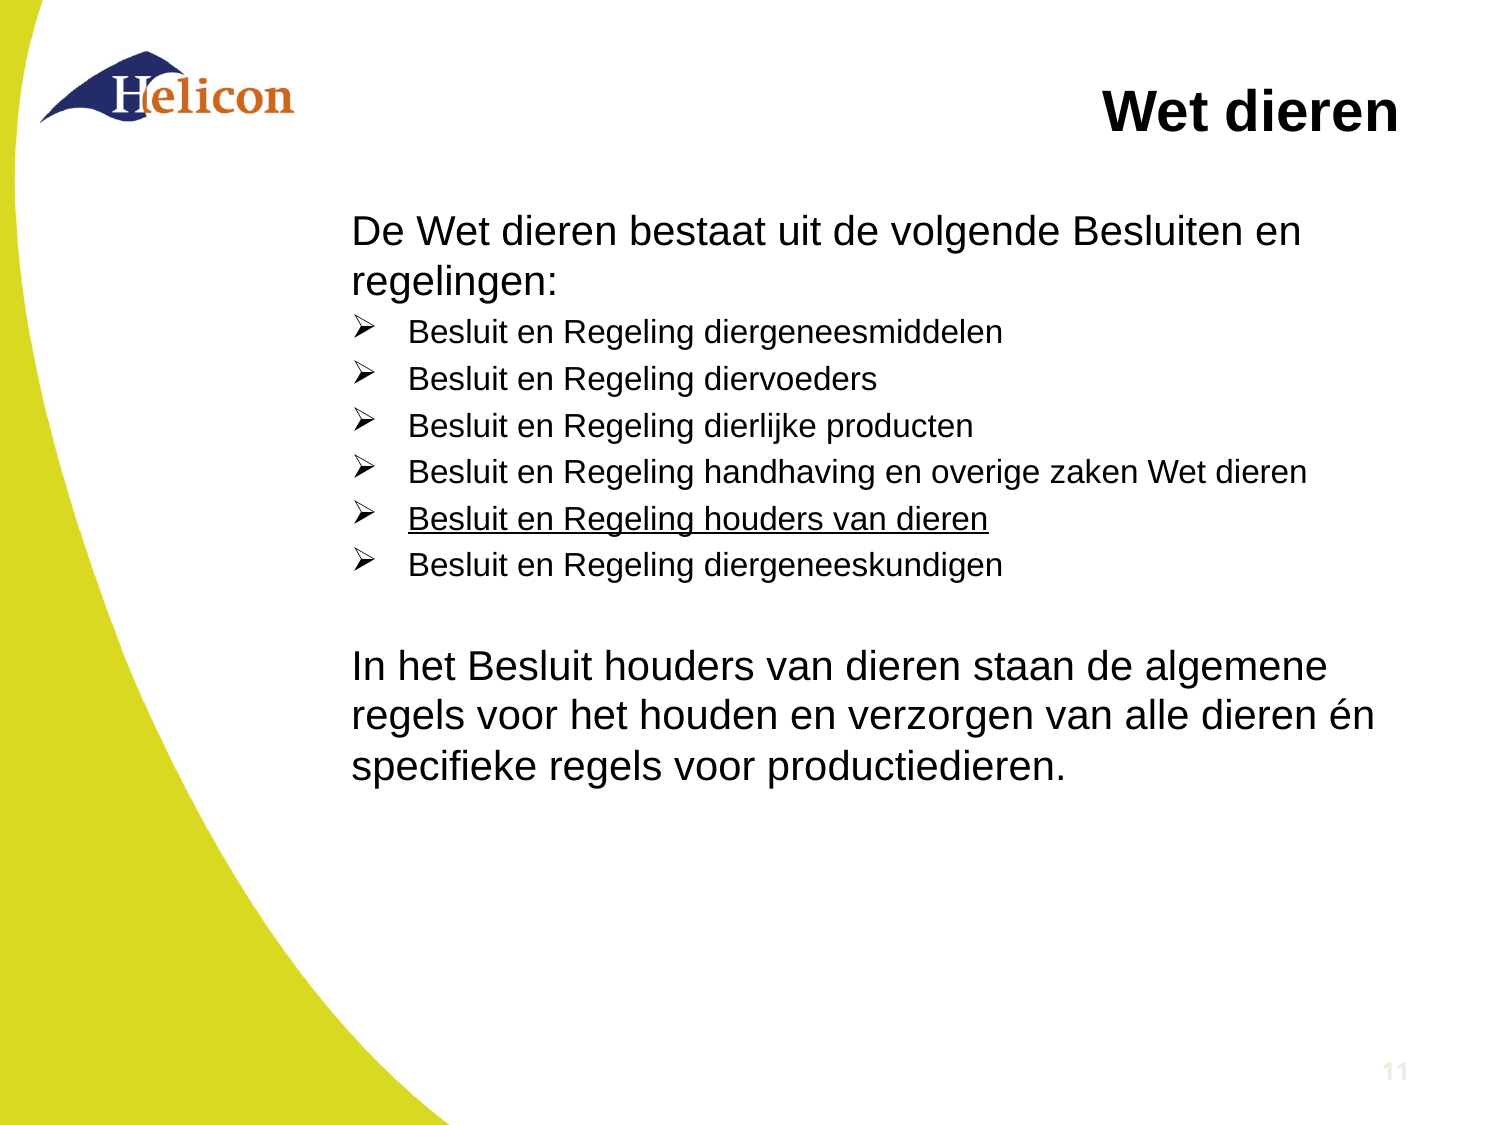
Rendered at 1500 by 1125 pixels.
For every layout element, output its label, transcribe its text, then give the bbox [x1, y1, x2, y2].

list De Wet dieren bestaat uit de volgende Besluiten en regelingen: Besluit en Regeling diergeneesmiddelen Besluit en Regeling diervoeders Besluit en Regeling dierlijke producten Besluit en Regeling handhaving en overige zaken Wet dieren Besluit en Regeling houders van dieren Besluit en Regeling diergeneeskundigen In het Besluit houders van dieren staan de algemene regels voor het houden en verzorgen van alle dieren én specifieke regels voor productiedieren. [336, 196, 1425, 1005]
slide_number 11 [1074, 1042, 1425, 1103]
title Wet dieren [324, 54, 1415, 161]
picture [0, 0, 1500, 1125]
